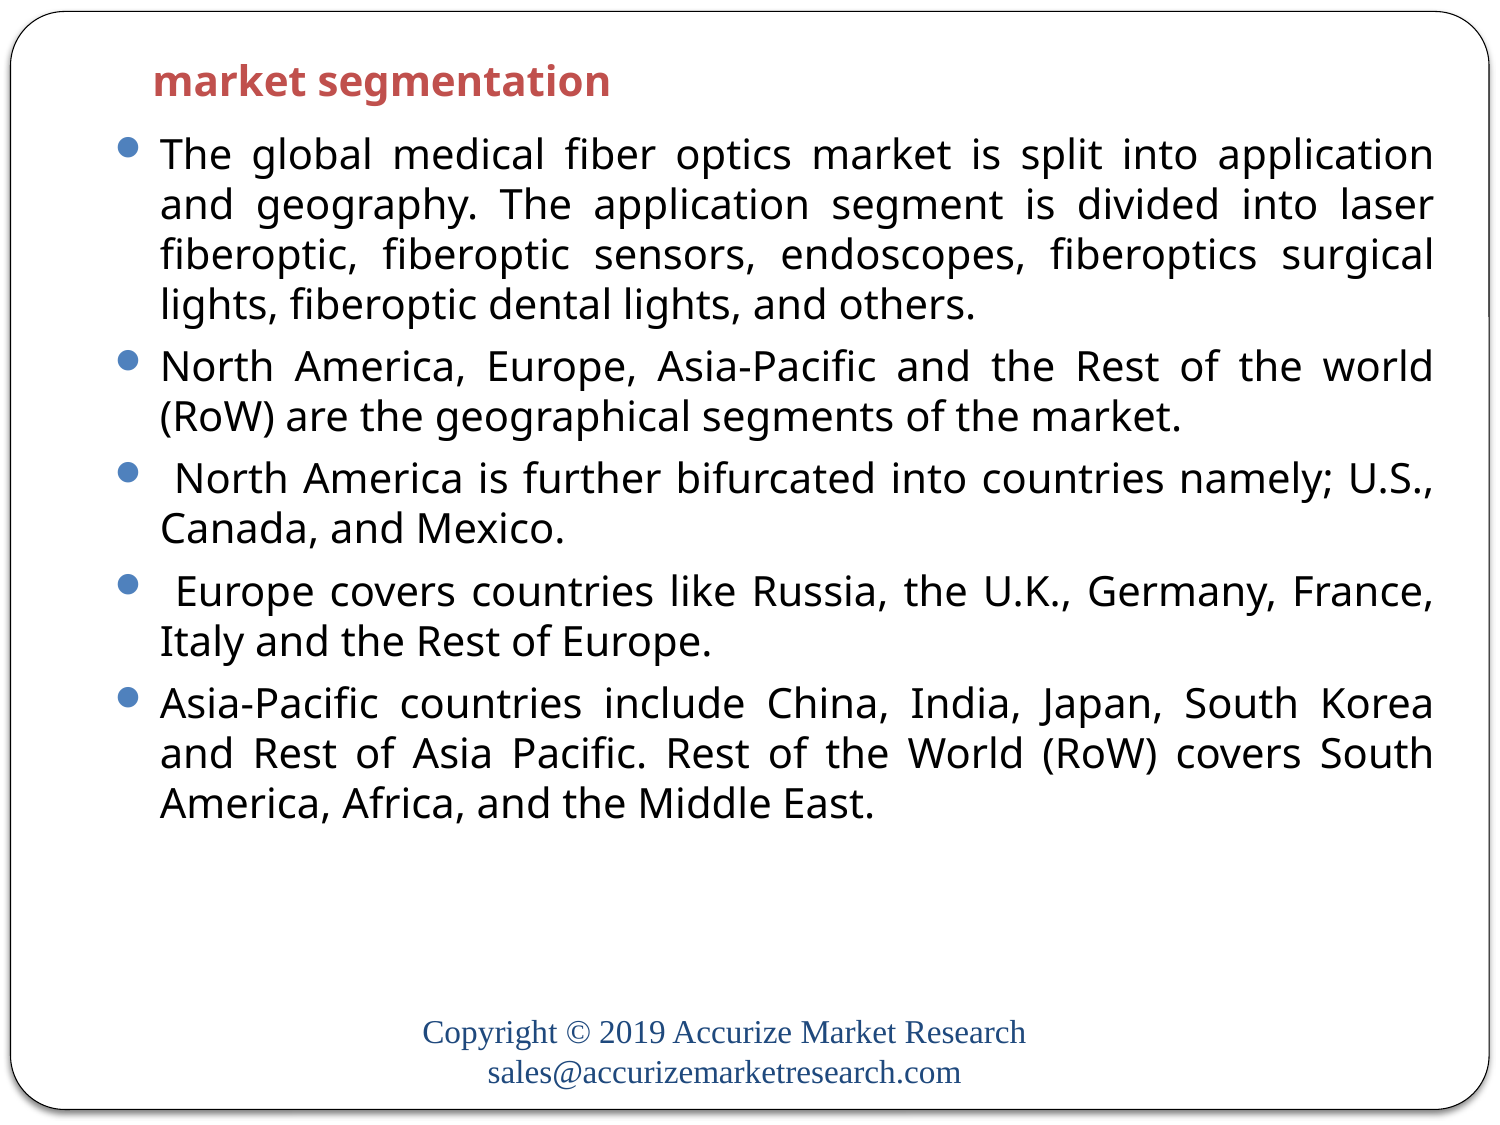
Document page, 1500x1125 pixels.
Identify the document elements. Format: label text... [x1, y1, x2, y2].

title market segmentation [137, 37, 638, 120]
list The global medical fiber optics market is split into application and geography. The application segment is divided into laser fiberoptic, fiberoptic sensors, endoscopes, fiberoptics surgical lights, fiberoptic dental lights, and others. North America, Europe, Asia-Pacific and the Rest of the world (RoW) are the geographical segments of the market. North America is further bifurcated into countries namely; U.S., Canada, and Mexico. Europe covers countries like Russia, the U.K., Germany, France, Italy and the Rest of Europe. Asia-Pacific countries include China, India, Japan, South Korea and Rest of Asia Pacific. Rest of the World (RoW) covers South America, Africa, and the Middle East. [99, 120, 1450, 863]
footer Copyright © 2019 Accurize Market Research sales@accurizemarketresearch.com [399, 1012, 1050, 1088]
